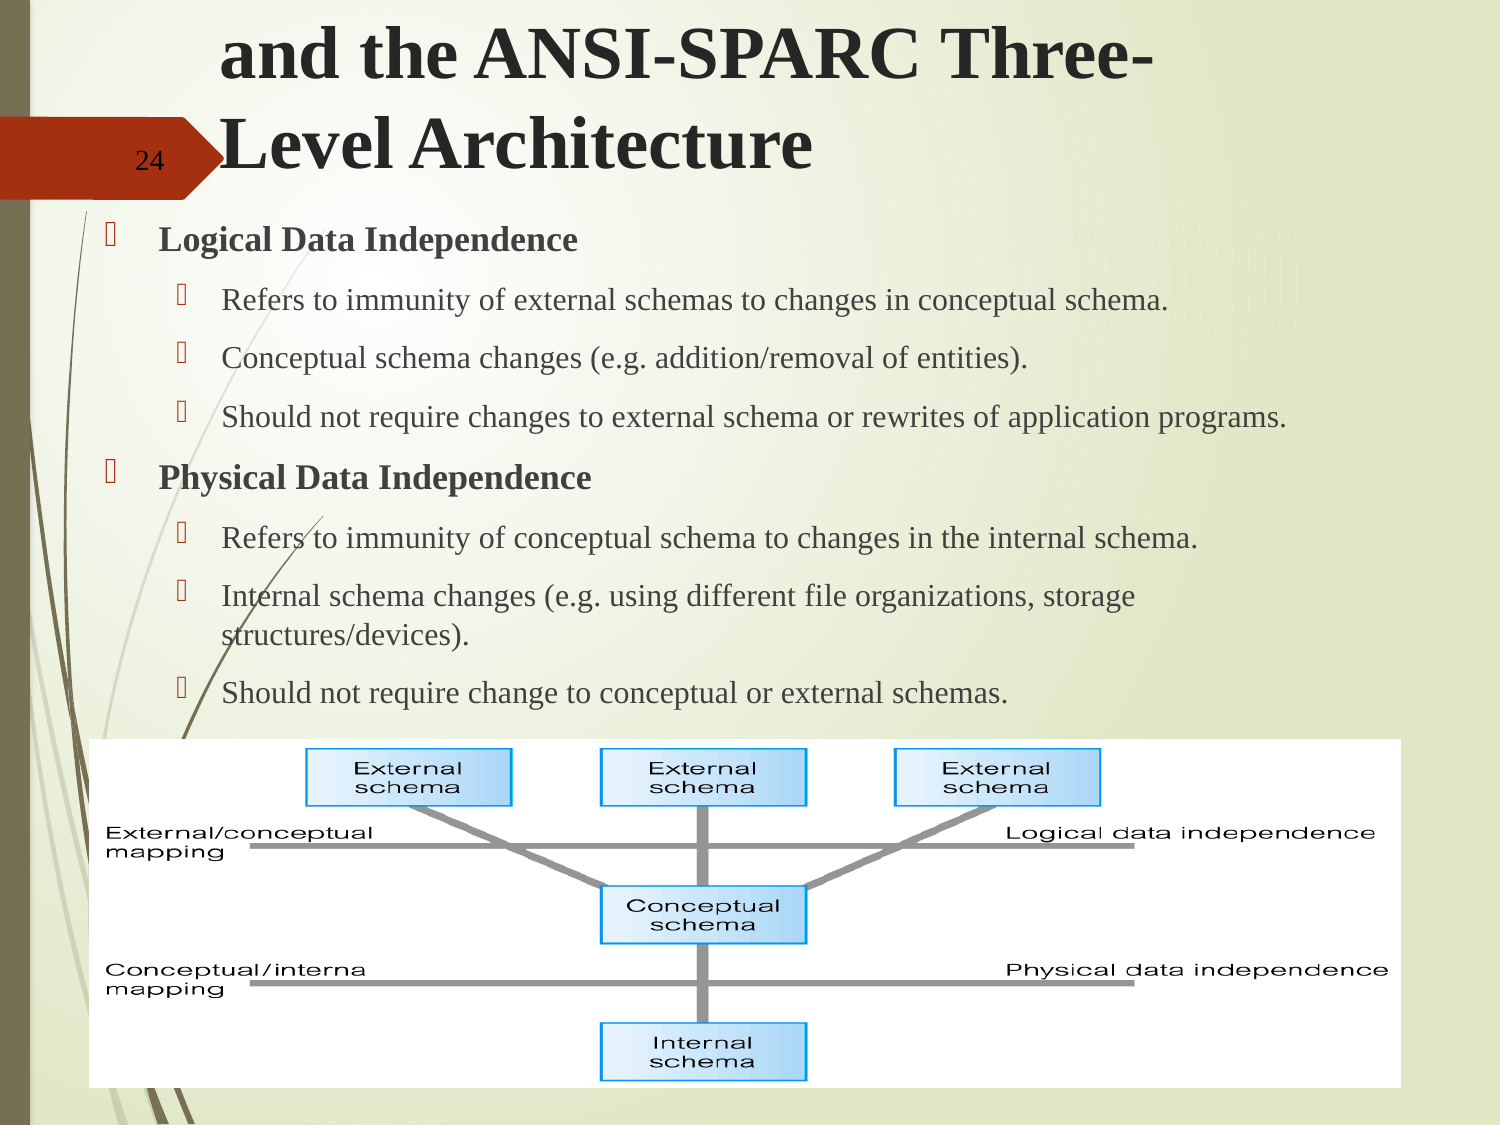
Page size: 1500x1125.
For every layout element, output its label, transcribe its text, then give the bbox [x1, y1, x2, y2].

slide_number 24 [83, 129, 180, 190]
title and the ANSI-SPARC Three-Level Architecture [204, 0, 1286, 207]
list Logical Data Independence Refers to immunity of external schemas to changes in conceptual schema. Conceptual schema changes (e.g. addition/removal of entities). Should not require changes to external schema or rewrites of application programs. Physical Data Independence Refers to immunity of conceptual schema to changes in the internal schema. Internal schema changes (e.g. using different file organizations, storage structures/devices). Should not require change to conceptual or external schemas. [89, 208, 1358, 723]
picture [89, 739, 1401, 1088]
